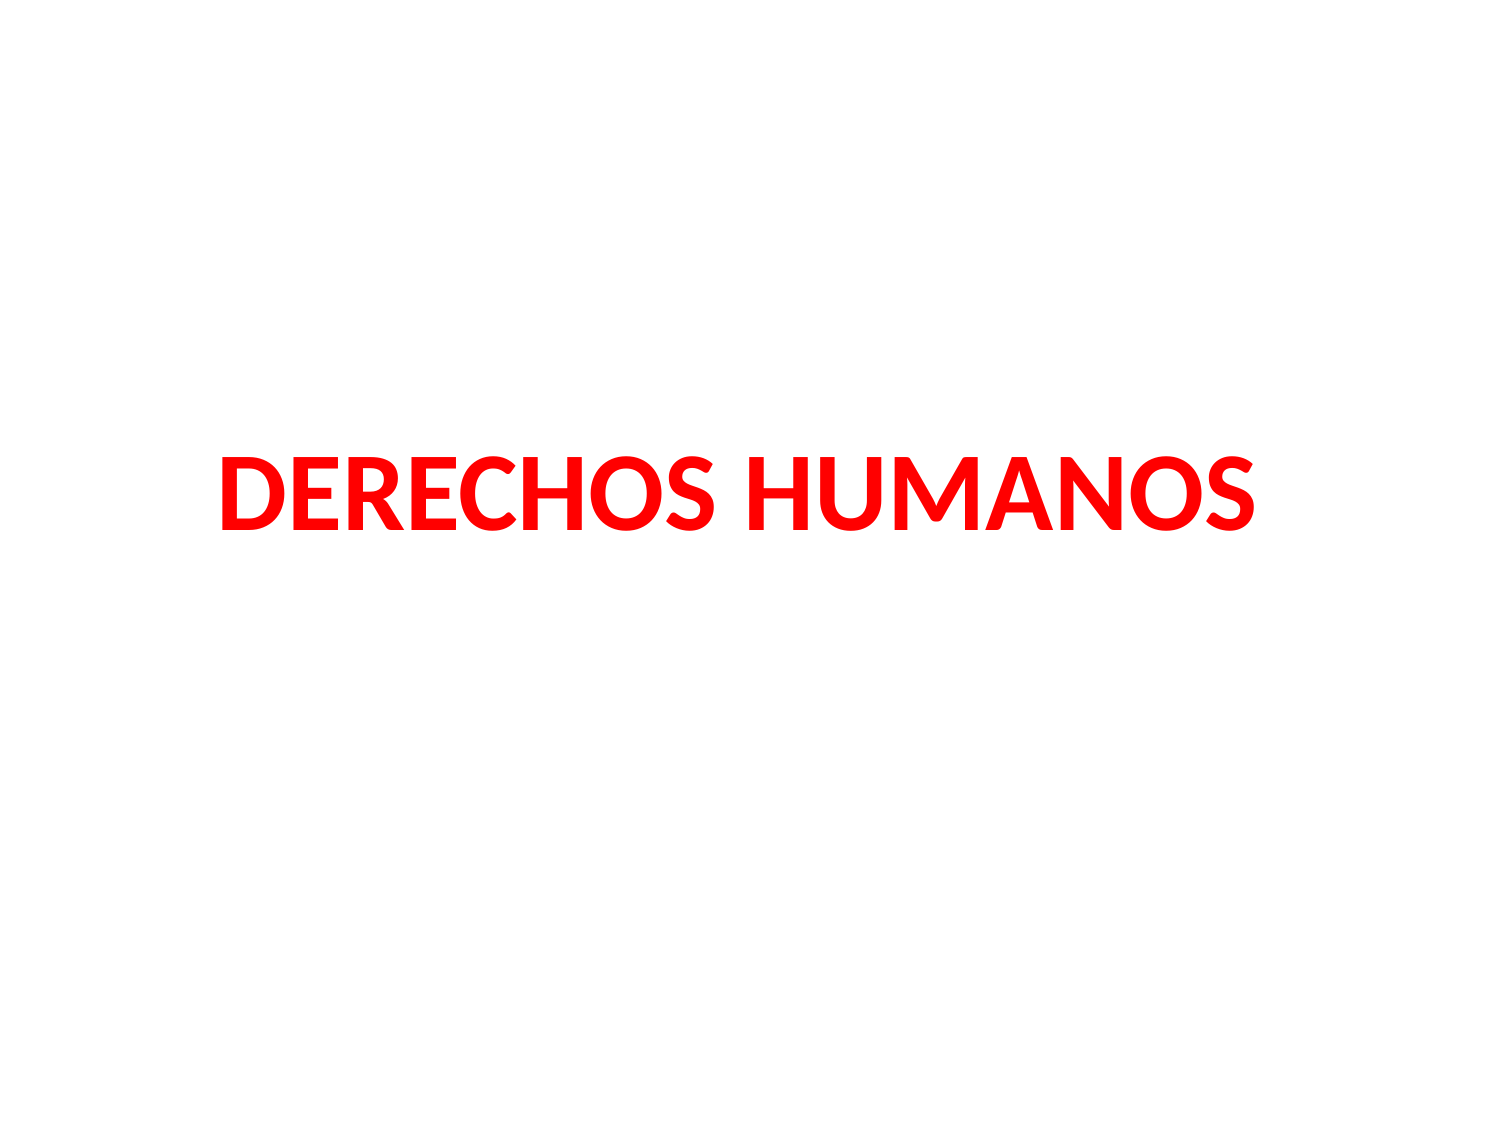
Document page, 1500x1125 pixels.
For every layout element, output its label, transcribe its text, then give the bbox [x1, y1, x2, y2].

text_box Derechos humanos [0, 410, 1500, 561]
